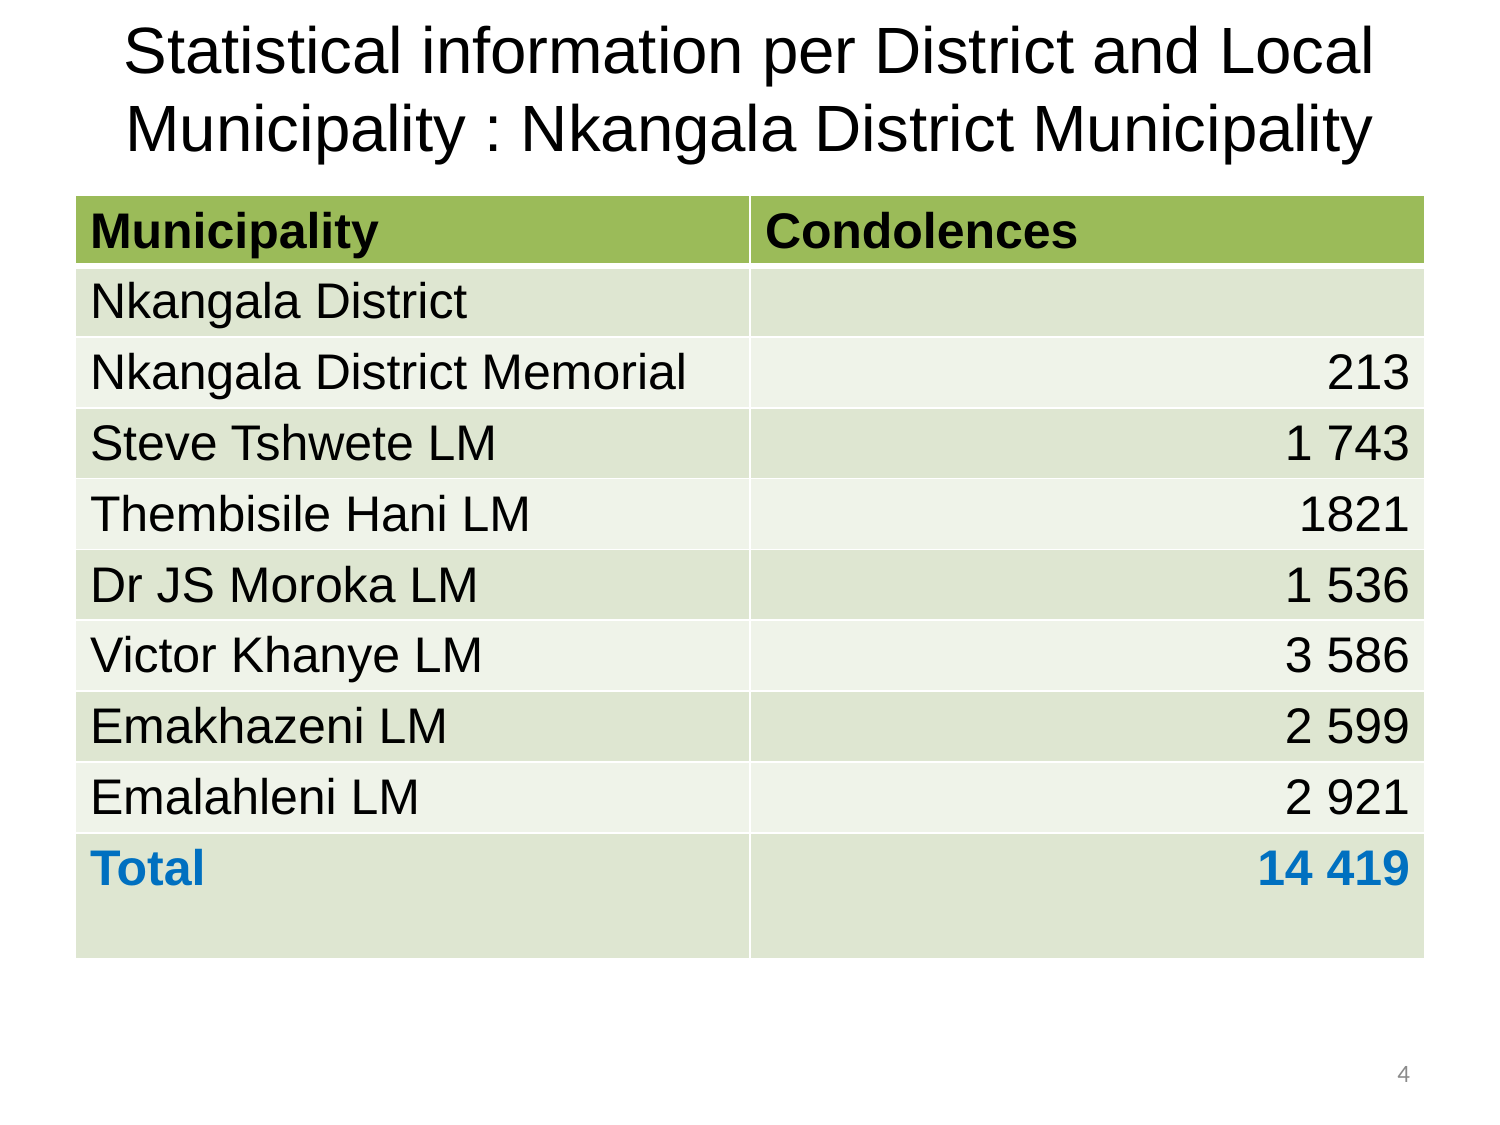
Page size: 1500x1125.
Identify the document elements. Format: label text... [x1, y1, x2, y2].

table_cell 1 536 [751, 550, 1424, 619]
table_cell 14 419 [751, 834, 1424, 958]
table_cell Steve Tshwete LM [76, 409, 749, 478]
table_cell Emalahleni LM [76, 763, 749, 832]
table_cell 3 586 [751, 621, 1424, 690]
table_cell [751, 269, 1424, 336]
table_cell Victor Khanye LM [76, 621, 749, 690]
table_cell 213 [751, 338, 1424, 407]
table_cell Thembisile Hani LM [76, 479, 749, 549]
table_cell 1 743 [751, 409, 1424, 478]
title Statistical information per District and Local Municipality : Nkangala District Municipality [75, 0, 1425, 173]
table_header Condolences [751, 196, 1424, 263]
table_cell Total [76, 834, 749, 958]
table_cell Emakhazeni LM [76, 692, 749, 761]
table_cell Nkangala District [76, 269, 749, 336]
table_cell Nkangala District Memorial [76, 338, 749, 407]
table_cell 1821 [751, 479, 1424, 549]
table_cell 2 921 [751, 763, 1424, 832]
table_header Municipality [76, 196, 749, 263]
table_cell 2 599 [751, 692, 1424, 761]
slide_number 4 [1074, 1042, 1425, 1103]
table_cell Dr JS Moroka LM [76, 550, 749, 619]
